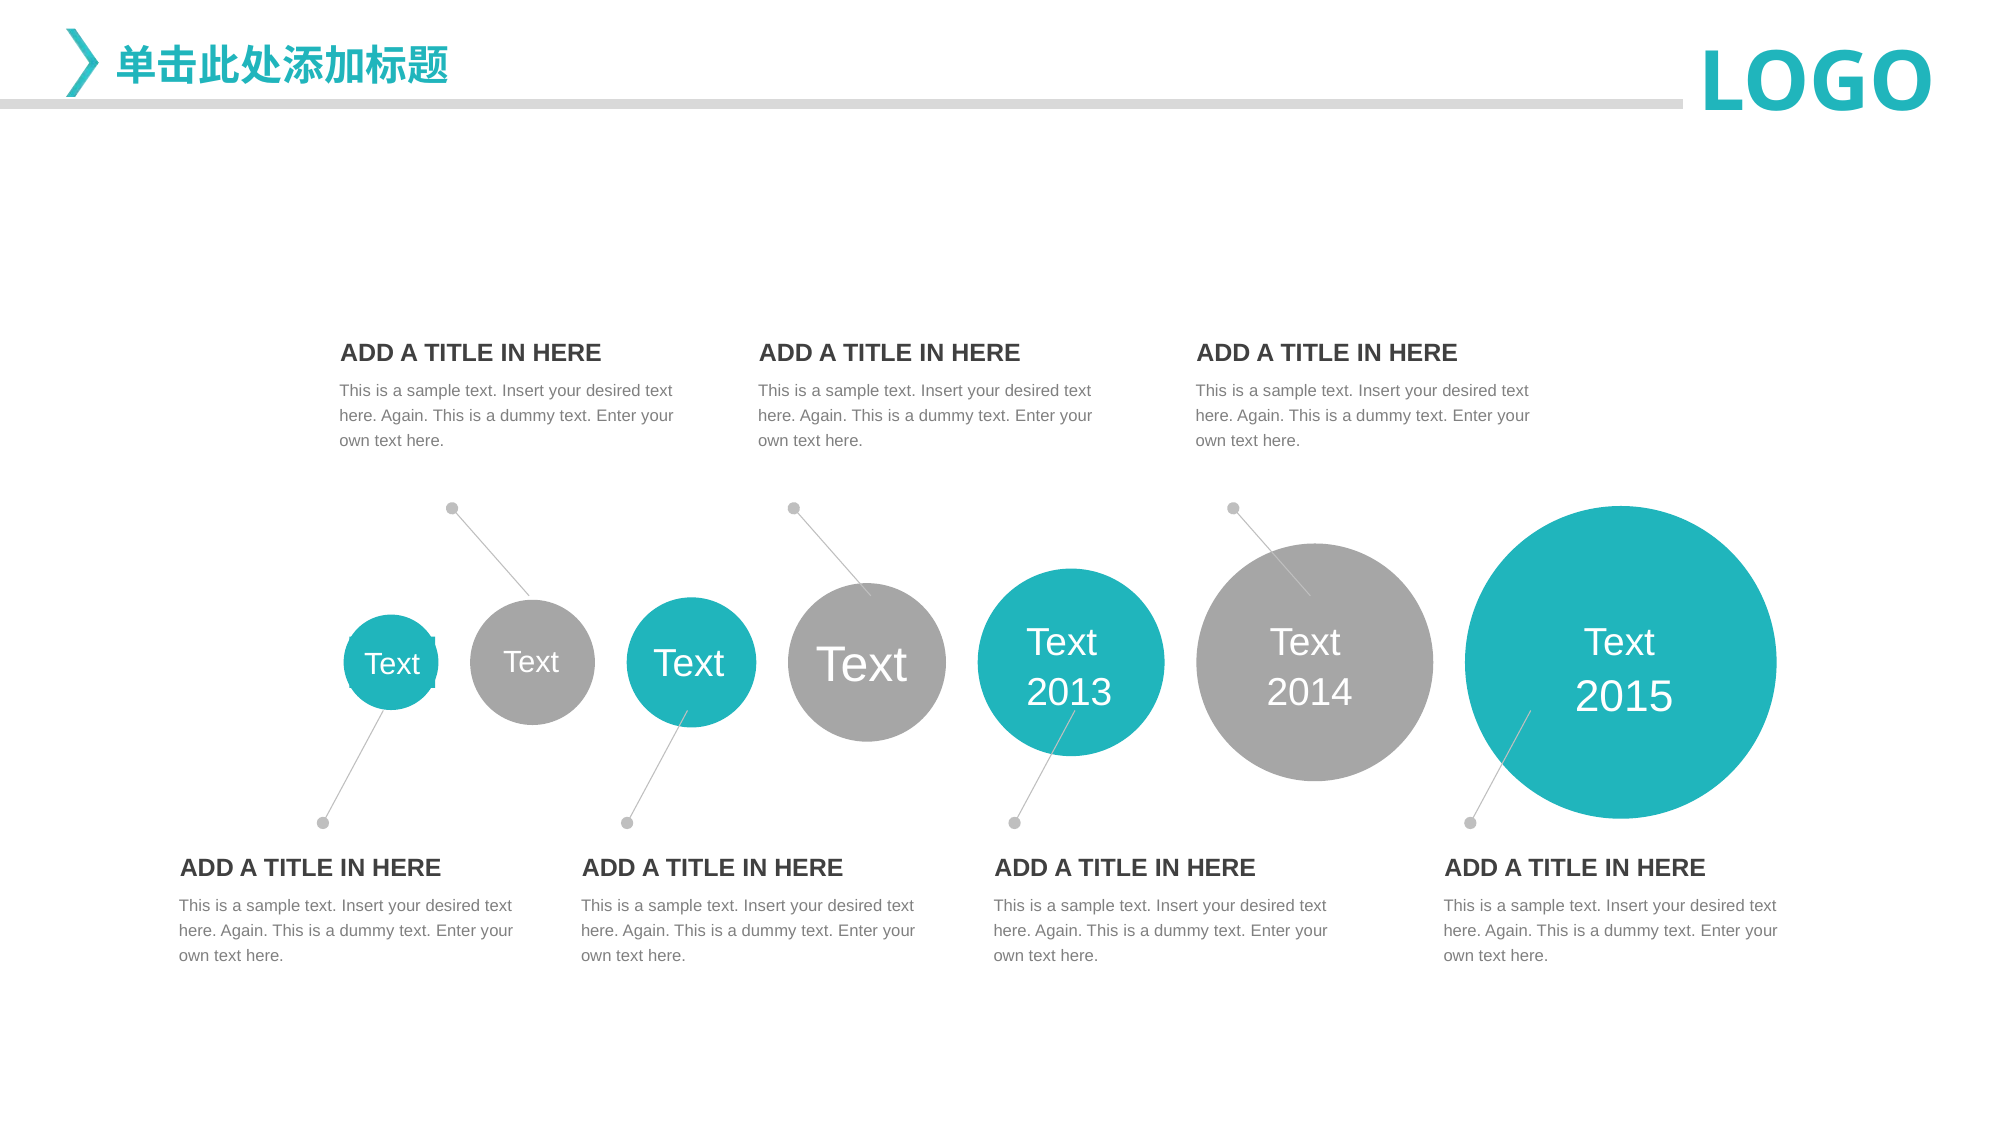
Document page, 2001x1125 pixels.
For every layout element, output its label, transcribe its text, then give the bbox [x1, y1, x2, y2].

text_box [164, 840, 536, 974]
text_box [626, 597, 757, 728]
text_box [316, 710, 385, 830]
text_box [1227, 502, 1266, 543]
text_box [566, 840, 938, 974]
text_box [65, 28, 99, 98]
text_box [446, 502, 530, 597]
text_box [1196, 543, 1434, 782]
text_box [978, 840, 1350, 974]
text_box 单击此处添加标题 [100, 31, 465, 97]
text_box [620, 728, 680, 830]
text_box [787, 502, 861, 583]
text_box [324, 326, 696, 459]
text_box [1008, 757, 1052, 830]
text_box LOGO [1683, 19, 2000, 135]
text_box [1180, 326, 1552, 459]
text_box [1428, 840, 1800, 974]
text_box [787, 583, 946, 742]
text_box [743, 326, 1115, 459]
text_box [470, 599, 595, 725]
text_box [977, 568, 1165, 757]
text_box [1464, 819, 1477, 830]
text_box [343, 614, 439, 710]
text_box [1464, 505, 1777, 819]
